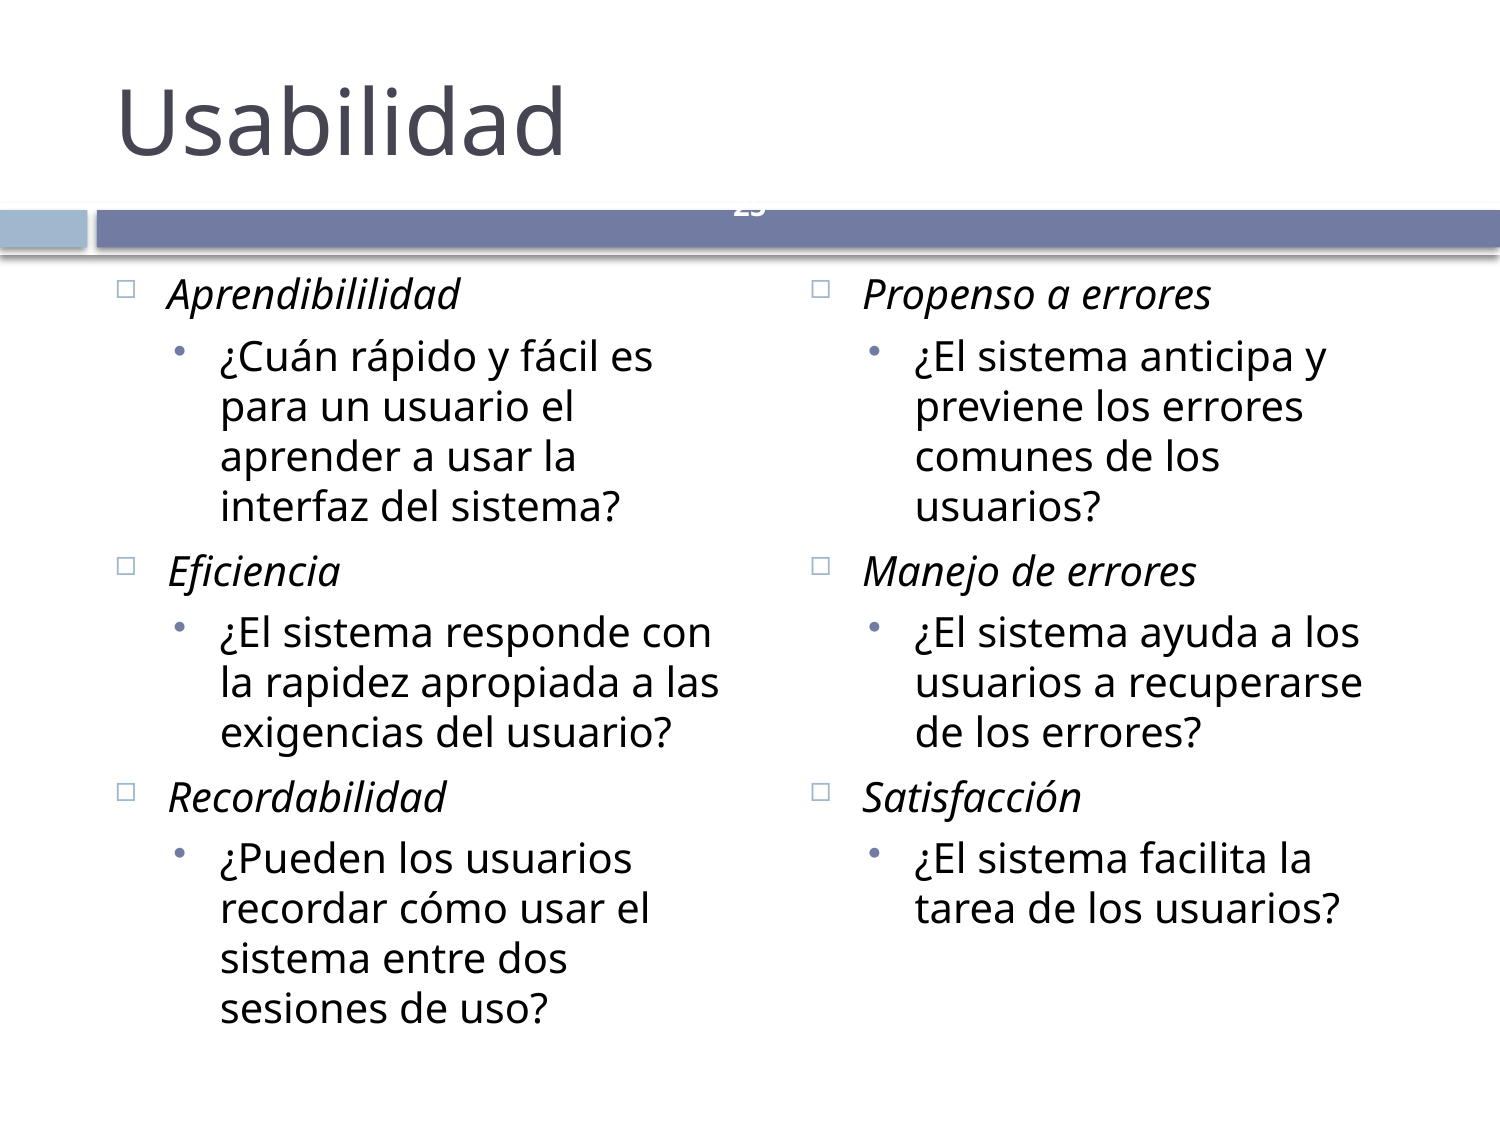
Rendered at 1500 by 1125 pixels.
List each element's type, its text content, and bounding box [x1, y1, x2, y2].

list Propenso a errores ¿El sistema anticipa y previene los errores comunes de los usuarios? Manejo de errores ¿El sistema ayuda a los usuarios a recuperarse de los errores? Satisfacción ¿El sistema facilita la tarea de los usuarios? [794, 260, 1433, 1011]
slide_number 25 [712, 170, 788, 243]
title Usabilidad [99, 37, 1438, 200]
list Aprendibililidad ¿Cuán rápido y fácil es para un usuario el aprender a usar la interfaz del sistema? Eficiencia ¿El sistema responde con la rapidez apropiada a las exigencias del usuario? Recordabilidad ¿Pueden los usuarios recordar cómo usar el sistema entre dos sesiones de uso? [99, 260, 738, 1011]
